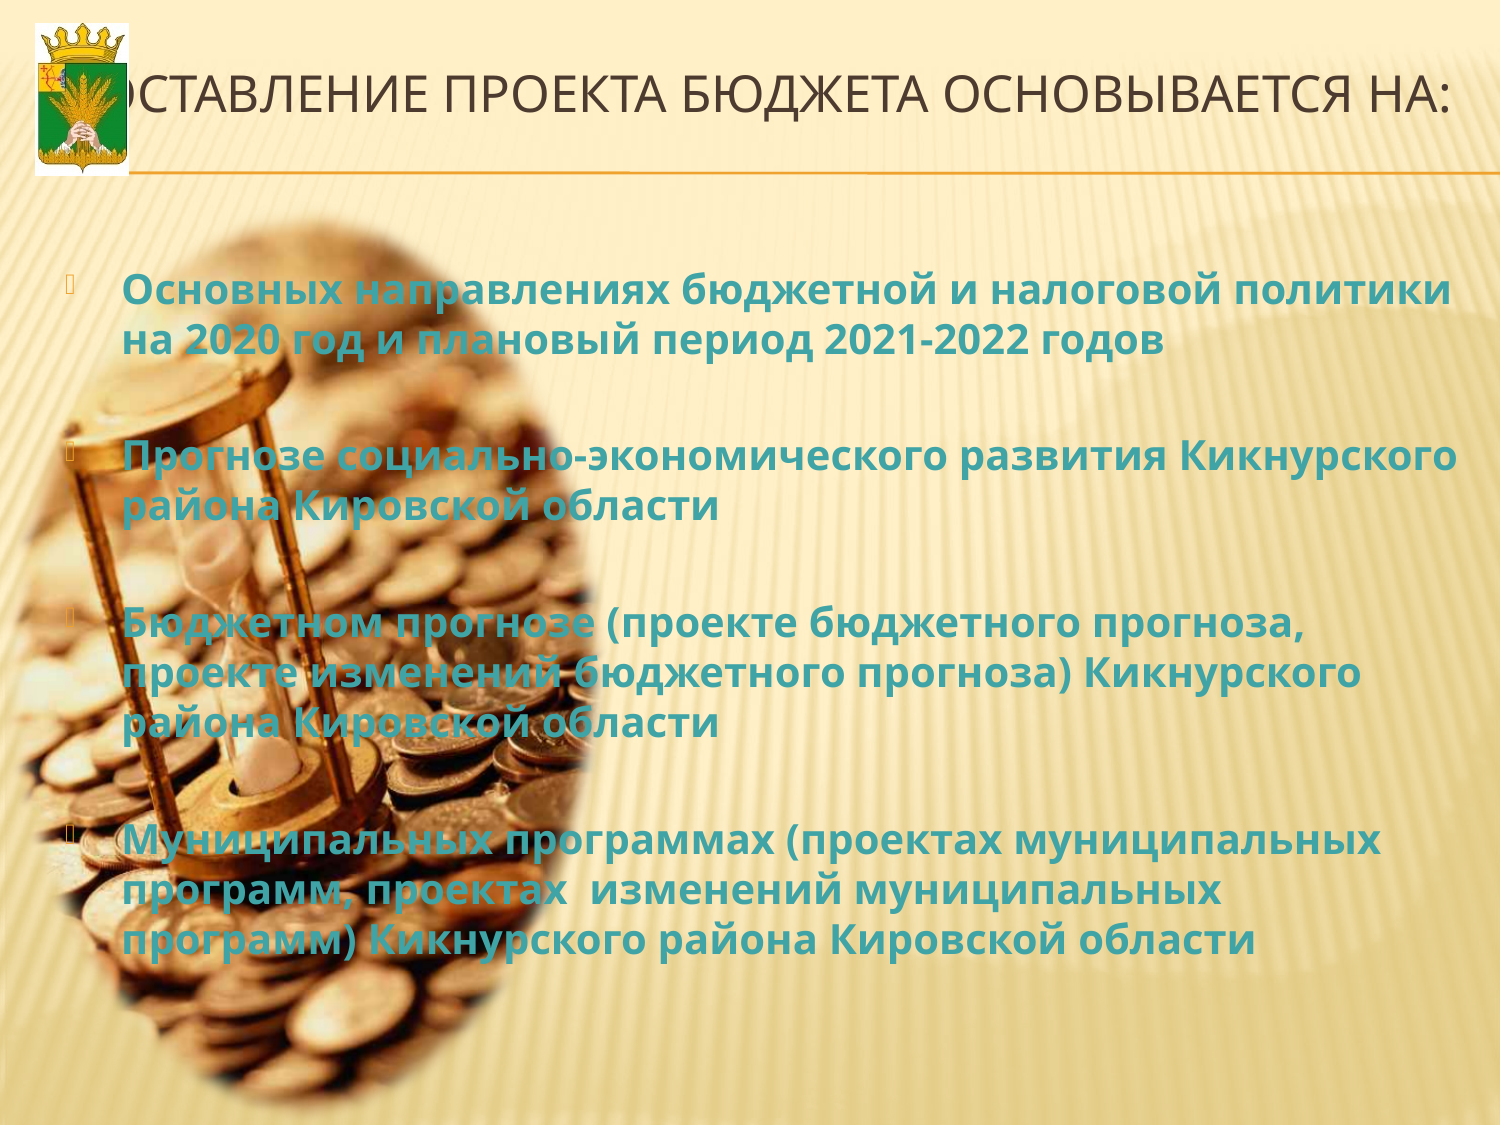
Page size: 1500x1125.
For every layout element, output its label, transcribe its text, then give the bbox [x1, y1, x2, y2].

title Составление проекта бюджета основывается на: [130, 23, 1472, 161]
picture [34, 23, 130, 177]
picture [0, 198, 610, 1125]
list Основных направлениях бюджетной и налоговой политики на 2020 год и плановый период 2021-2022 годов Прогнозе социально-экономического развития Кикнурского района Кировской области Бюджетном прогнозе (проекте бюджетного прогноза, проекте изменений бюджетного прогноза) Кикнурского района Кировской области Муниципальных программах (проектах муниципальных программ, проектах изменений муниципальных программ) Кикнурского района Кировской области [617, 254, 1476, 1102]
